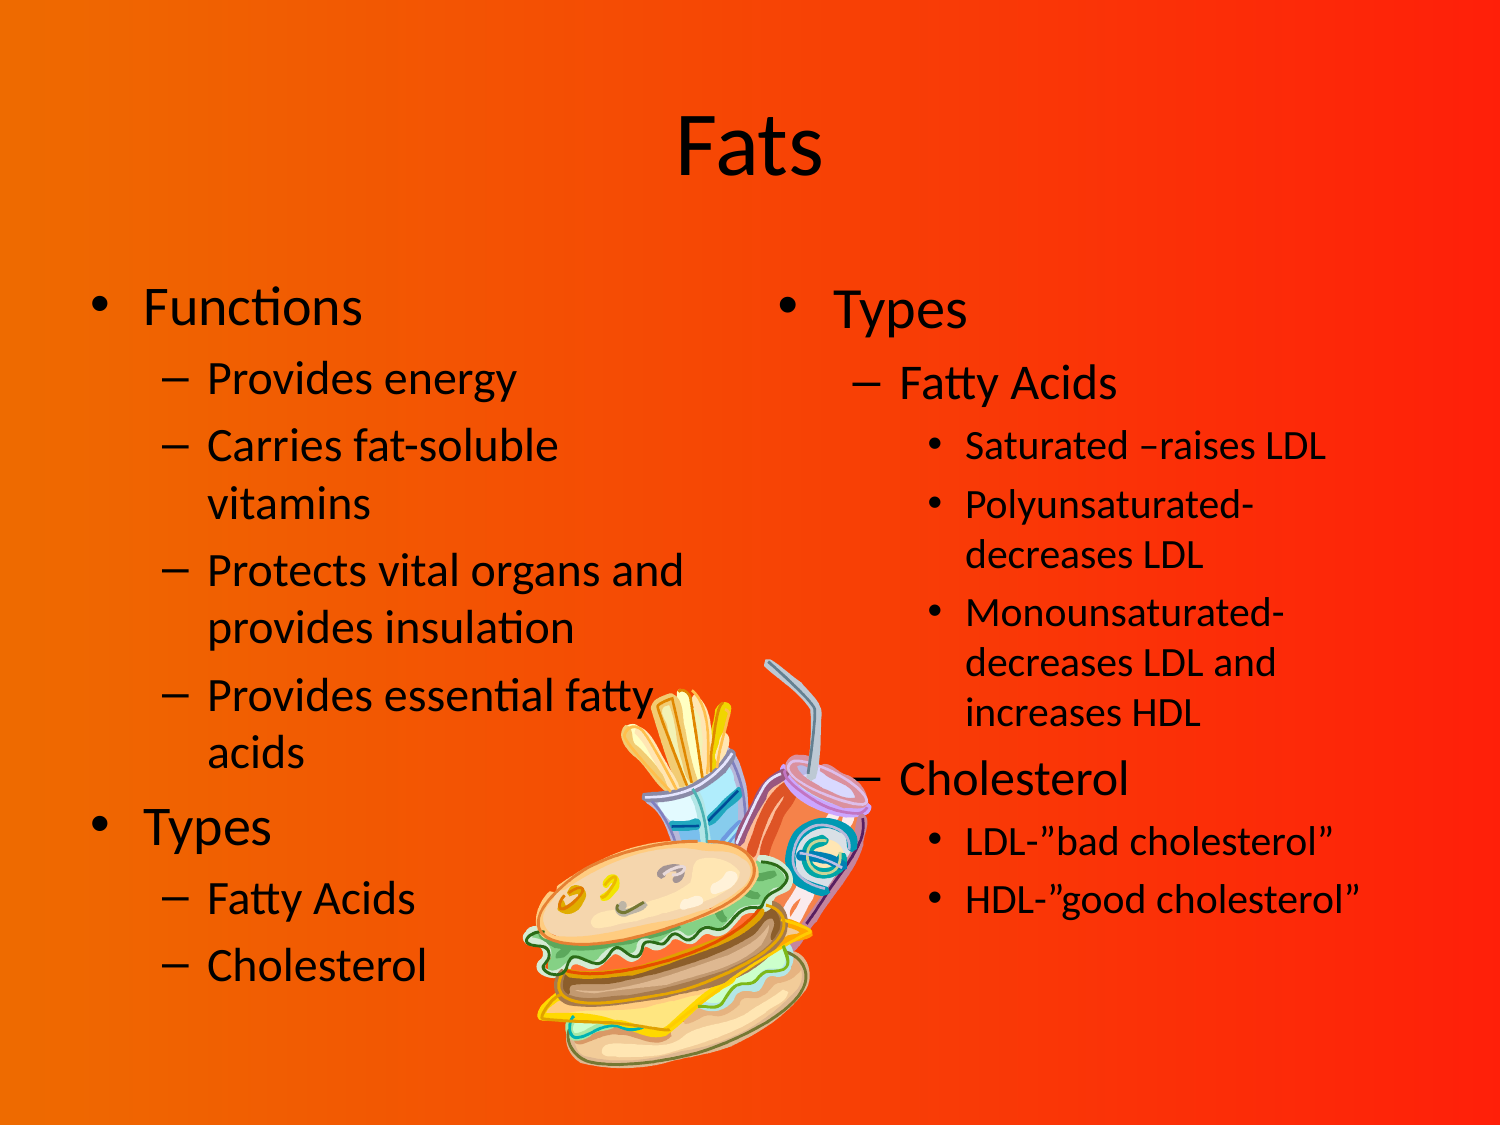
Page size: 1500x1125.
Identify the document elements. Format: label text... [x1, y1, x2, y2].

list Types Fatty Acids Saturated –raises LDL Polyunsaturated-decreases LDL Monounsaturated-decreases LDL and increases HDL Cholesterol LDL-”bad cholesterol” HDL-”good cholesterol” [762, 262, 1425, 1005]
list Functions Provides energy Carries fat-soluble vitamins Protects vital organs and provides insulation Provides essential fatty acids Types Fatty Acids Cholesterol [75, 262, 738, 1005]
title Fats [75, 45, 1425, 233]
picture [518, 659, 876, 1073]
